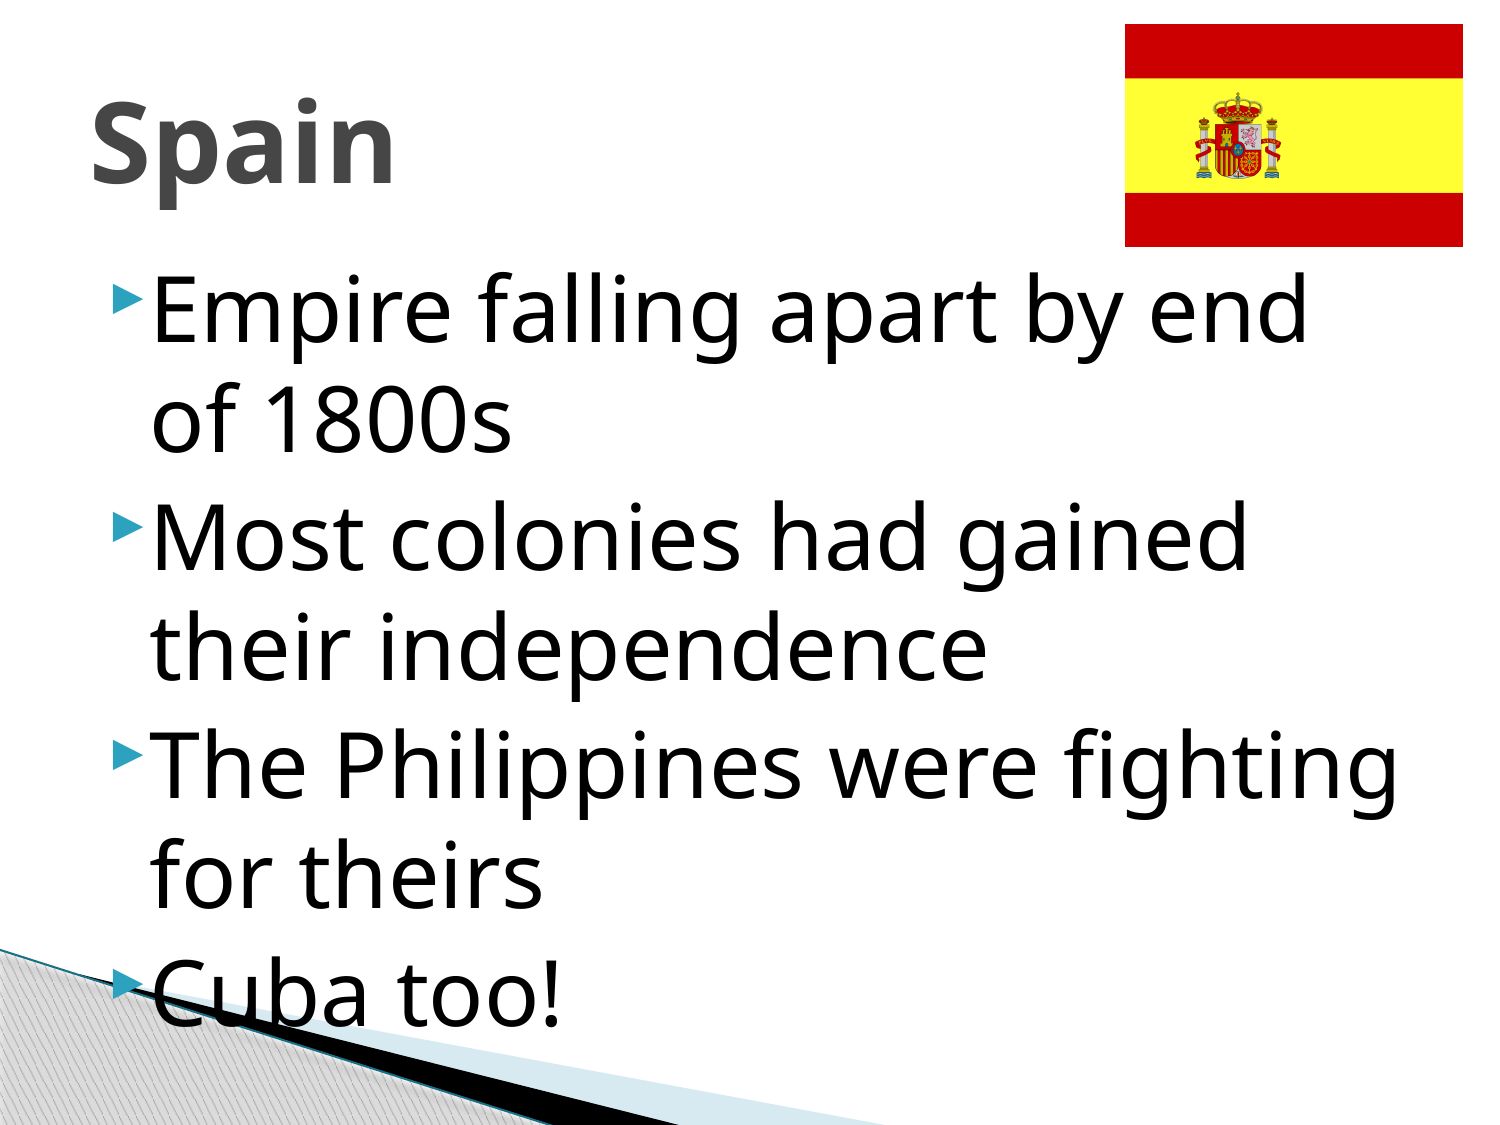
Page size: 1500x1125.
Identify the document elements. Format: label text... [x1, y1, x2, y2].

title Spain [75, 45, 1118, 233]
list Empire falling apart by end of 1800s Most colonies had gained their independence The Philippines were fighting for theirs Cuba too! [75, 243, 1425, 986]
picture [1124, 24, 1463, 247]
